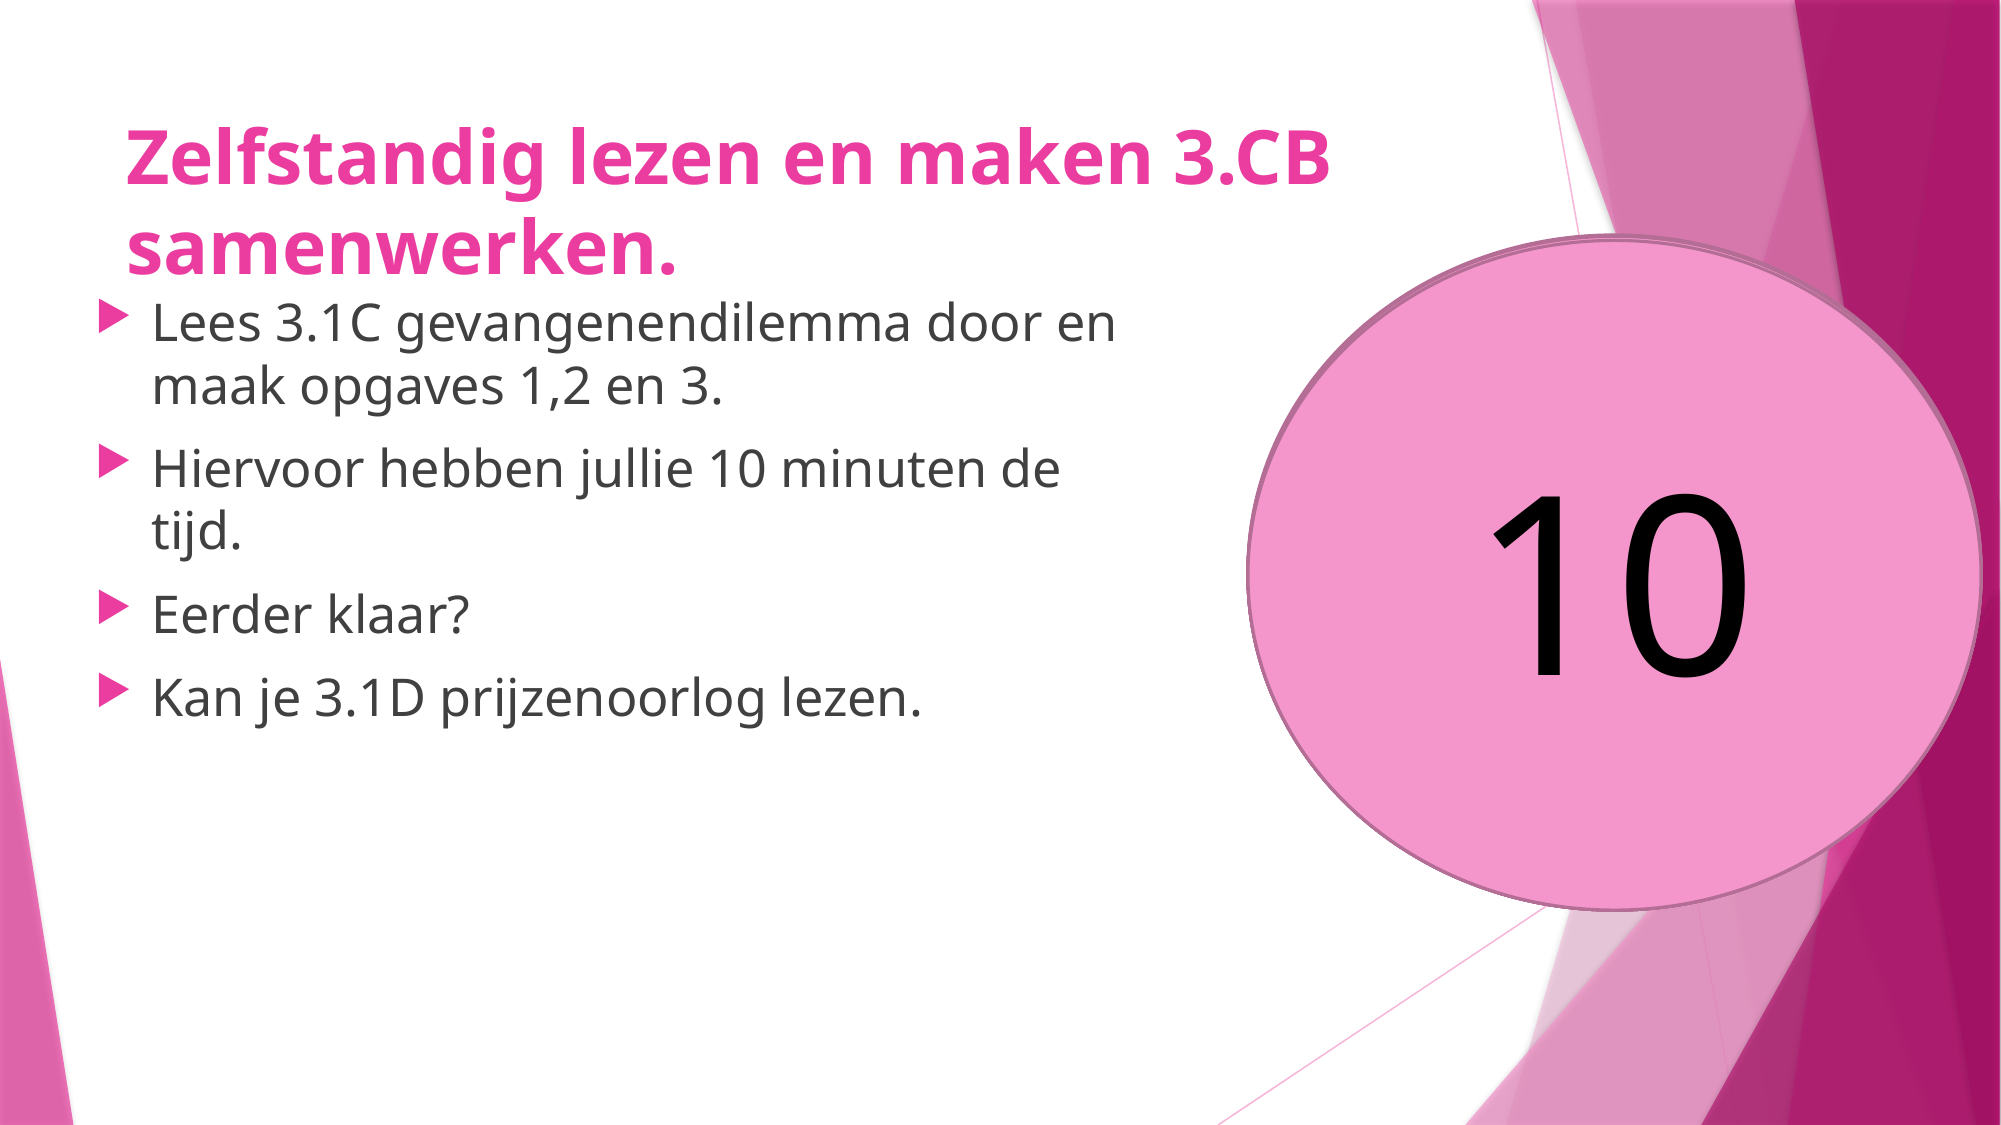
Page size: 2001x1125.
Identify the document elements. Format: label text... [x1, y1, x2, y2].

text_box 10 [1246, 238, 1983, 912]
list Lees 3.1C gevangenendilemma door en maak opgaves 1,2 en 3. Hiervoor hebben jullie 10 minuten de tijd. Eerder klaar? Kan je 3.1D prijzenoorlog lezen. [80, 282, 1175, 1125]
text_box 9 [1254, 234, 1975, 502]
title Zelfstandig lezen en maken 3.CB samenwerken. [111, 101, 1522, 319]
